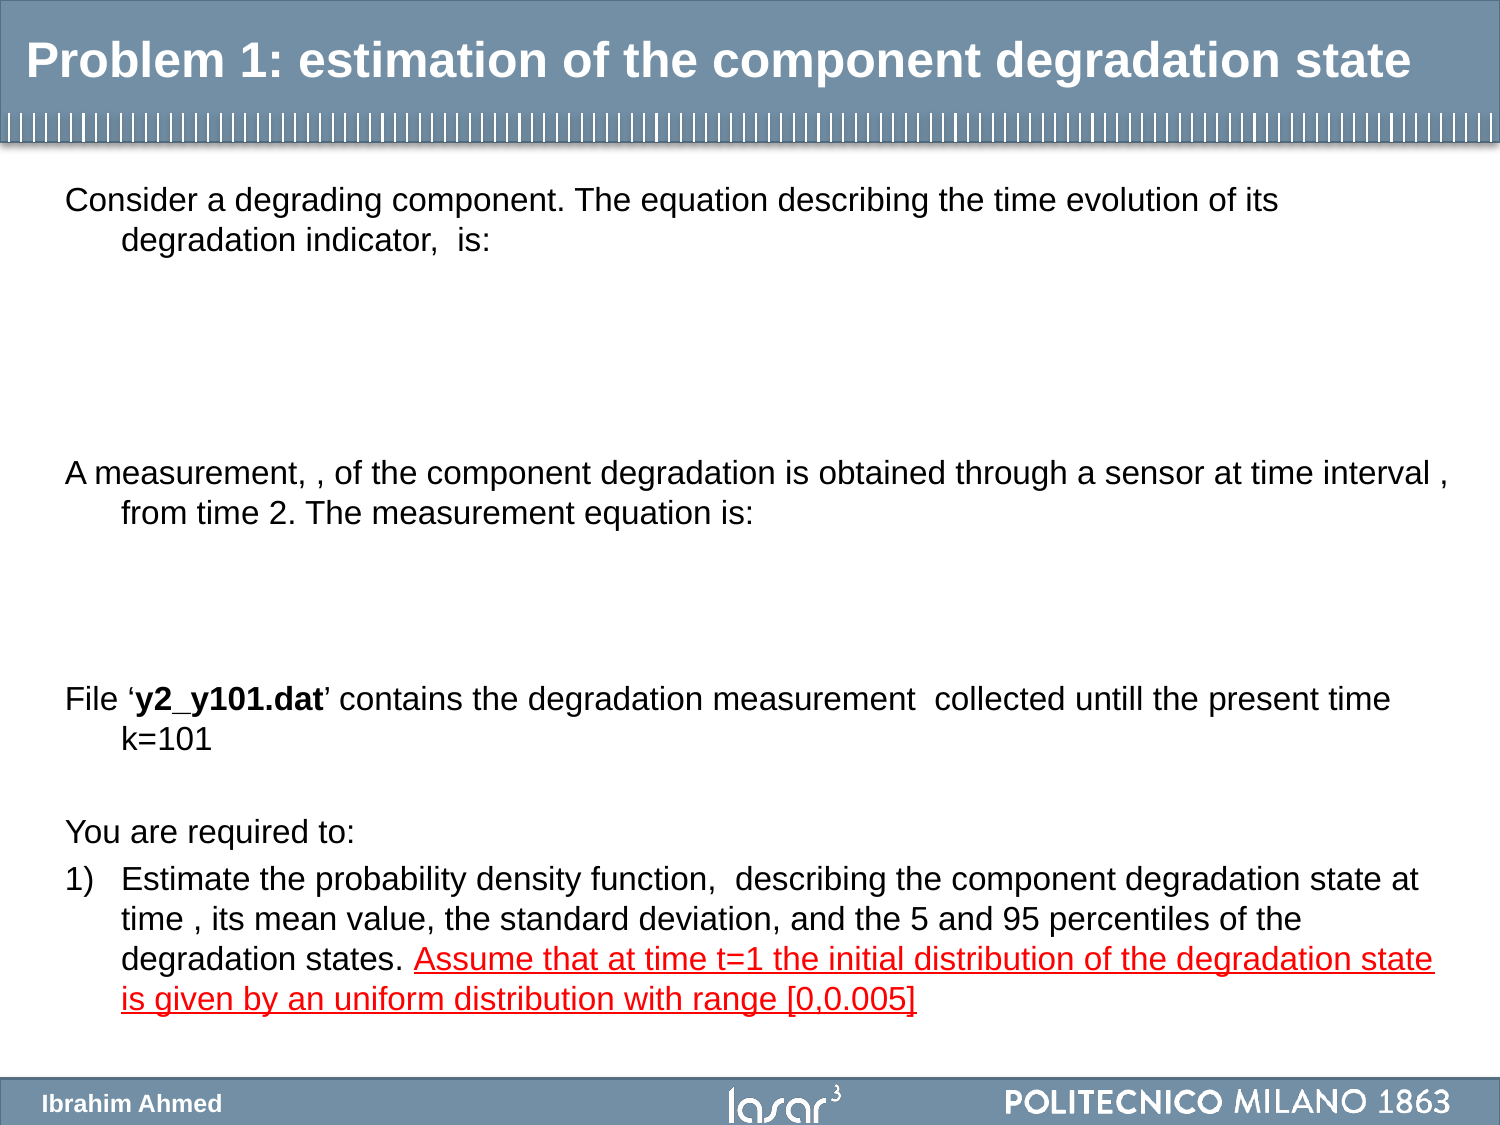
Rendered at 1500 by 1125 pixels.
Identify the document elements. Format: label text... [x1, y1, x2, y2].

title Problem 1: estimation of the component degradation state [25, 0, 1500, 143]
picture [0, 1074, 1500, 1125]
picture [729, 1084, 841, 1123]
